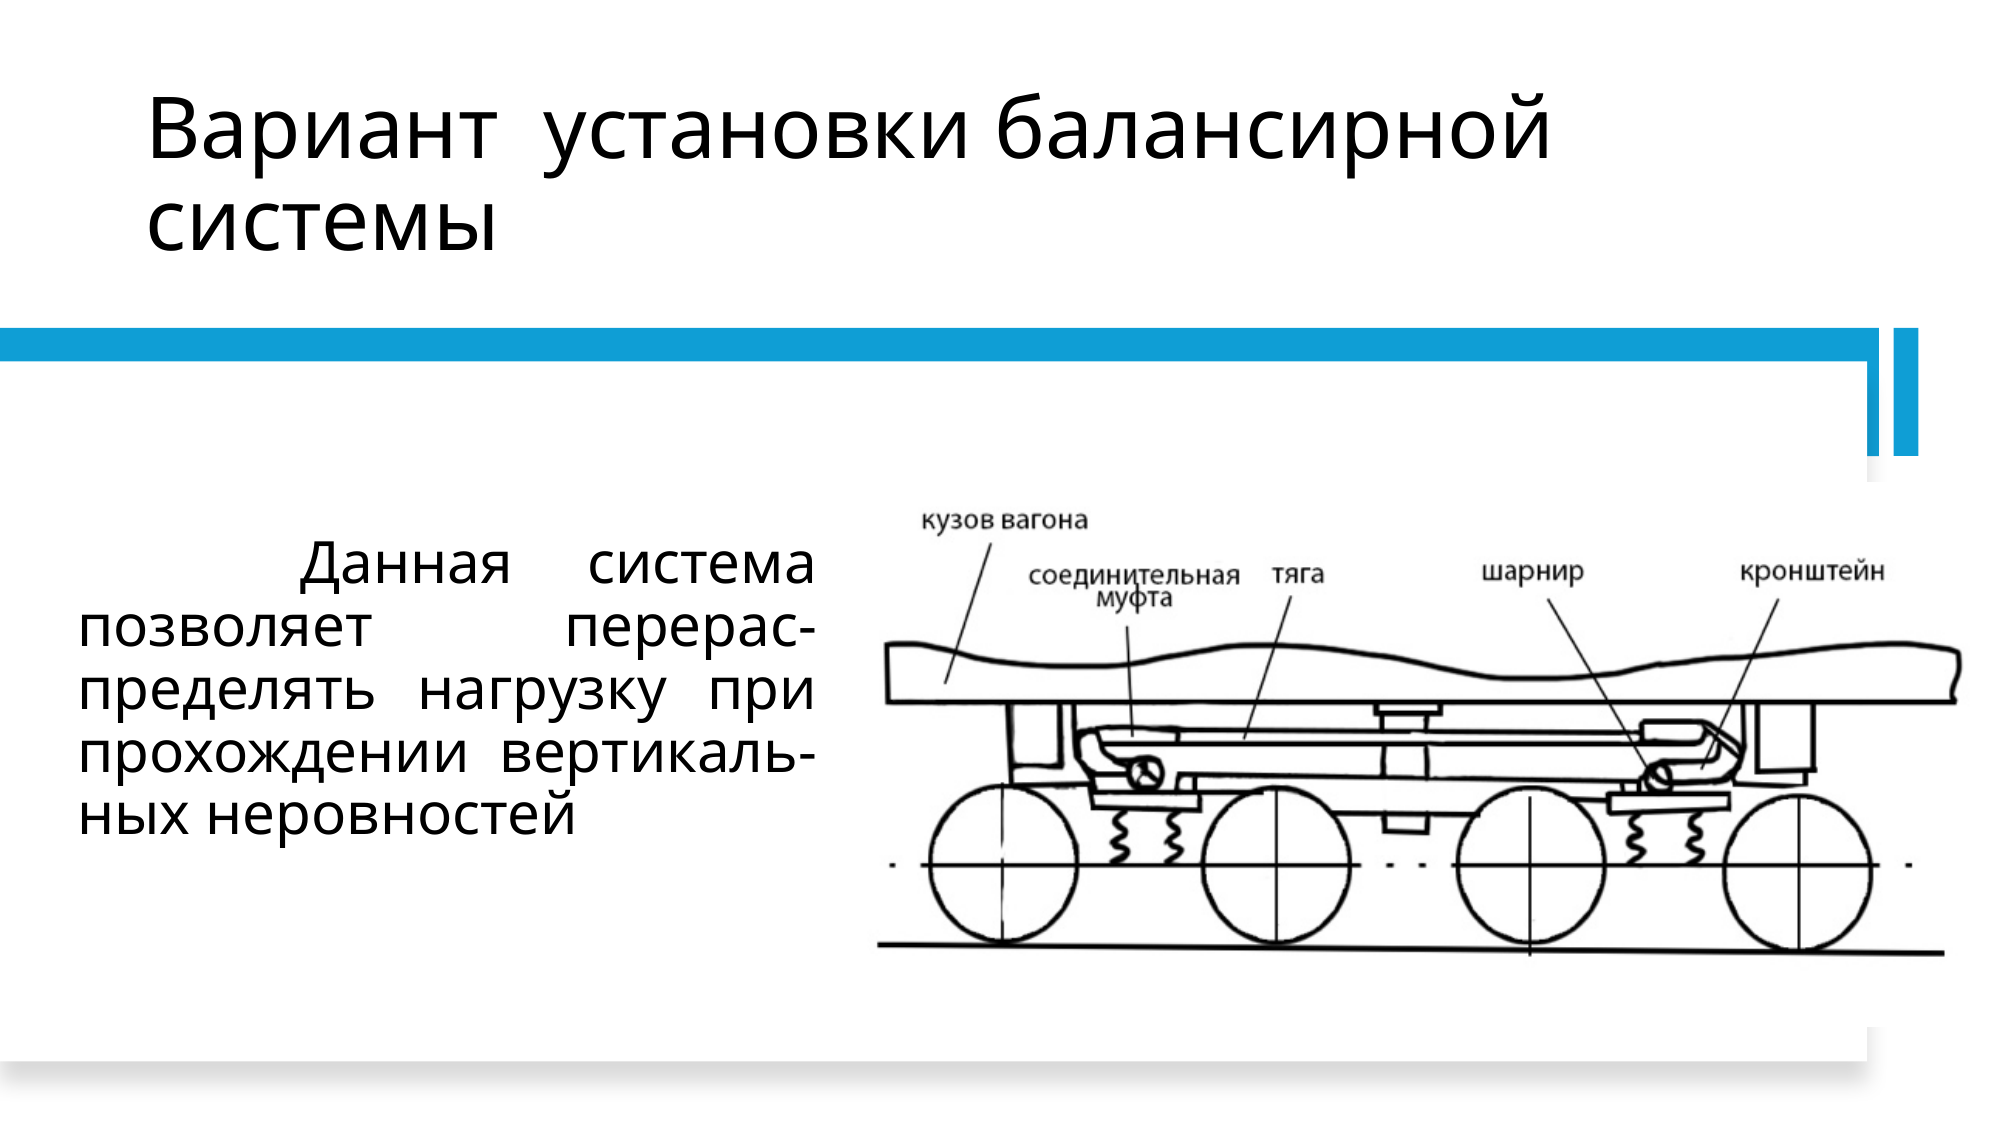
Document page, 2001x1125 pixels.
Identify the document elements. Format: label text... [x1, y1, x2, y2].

text_box [0, 360, 1869, 1063]
text_box [0, 0, 2000, 482]
text_box [1892, 326, 1920, 458]
title Вариант установки балансирной системы [130, 63, 1782, 277]
picture [831, 482, 2000, 1028]
text_box [0, 326, 1880, 458]
list Данная система позволяет перерас-пределять нагрузку при прохождении вертикаль-ных неровностей [62, 391, 832, 989]
text_box [0, 1028, 2000, 1125]
